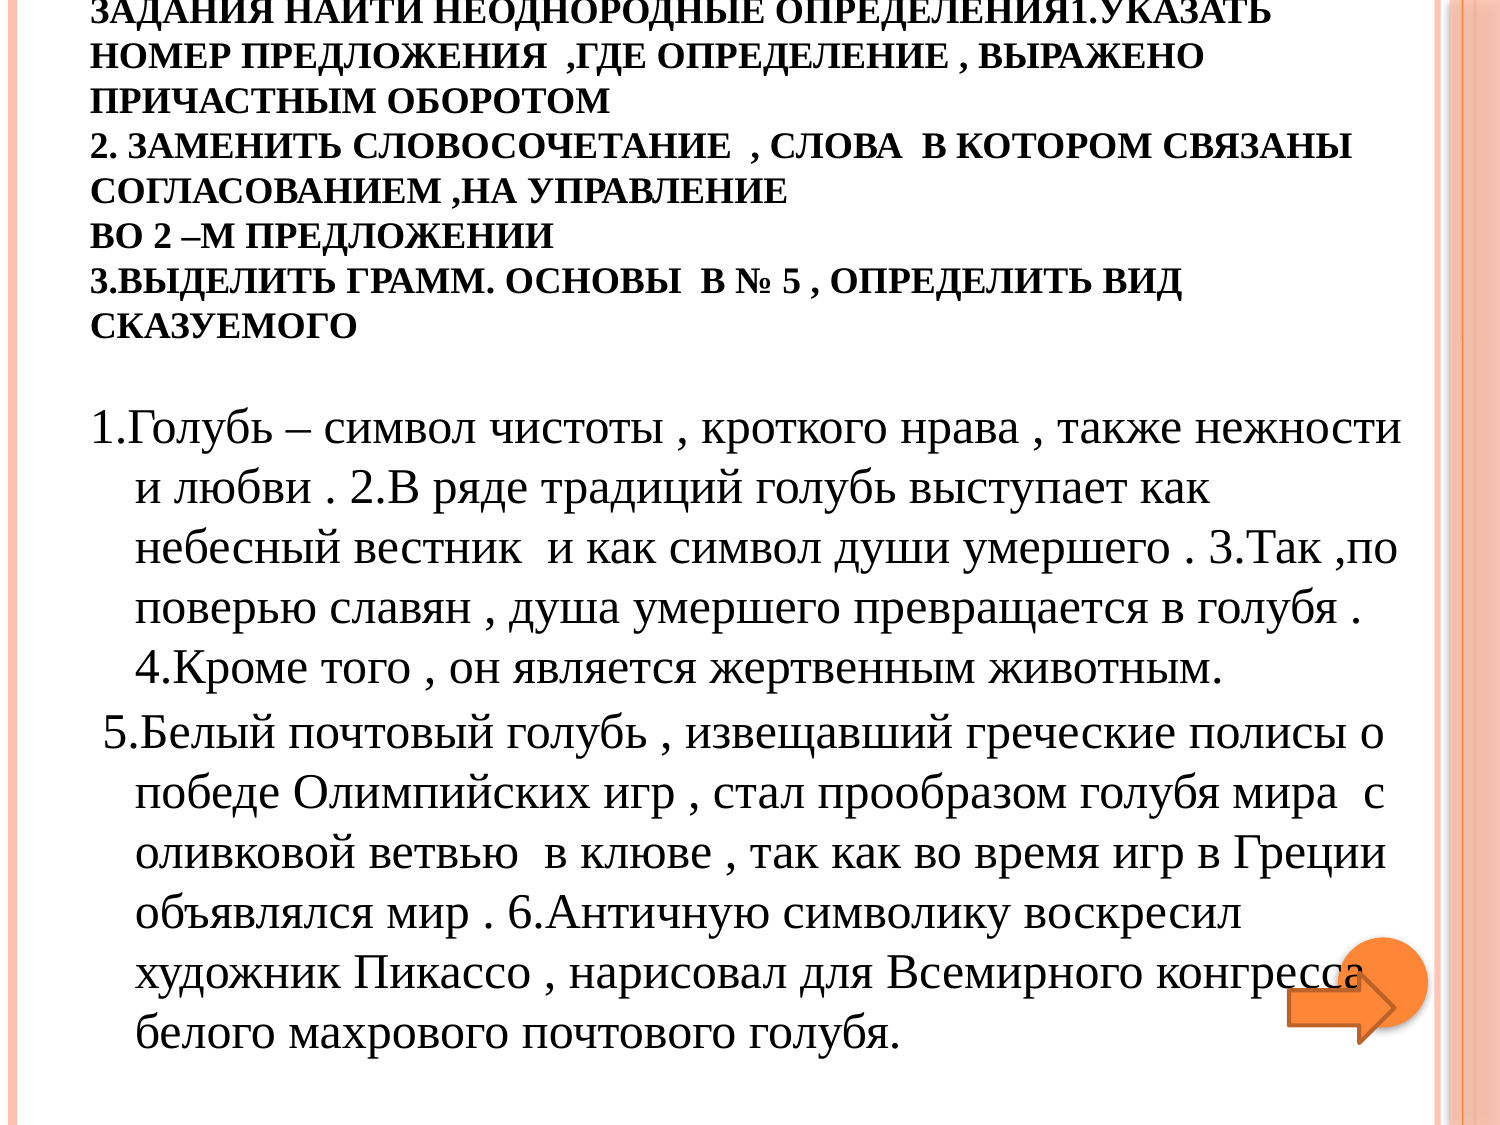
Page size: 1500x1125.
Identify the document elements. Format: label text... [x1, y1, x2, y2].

text_box [1286, 970, 1397, 1045]
title Задания Найти неоднородные определения1.указать номер предложения ,где определение , выражено причастным оборотом 2. Заменить словосочетание , слова в котором связаны согласованием ,на управление во 2 –м предложении 3.выделить грамм. основы в № 5 , определить вид сказуемого [75, 128, 1425, 386]
list 1.Голубь – символ чистоты , кроткого нрава , также нежности и любви . 2.В ряде традиций голубь выступает как небесный вестник и как символ души умершего . 3.Так ,по поверью славян , душа умершего превращается в голубя . 4.Кроме того , он является жертвенным животным. 5.Белый почтовый голубь , извещавший греческие полисы о победе Олимпийских игр , стал прообразом голубя мира с оливковой ветвью в клюве , так как во время игр в Греции объявлялся мир . 6.Античную символику воскресил художник Пикассо , нарисовал для Всемирного конгресса белого махрового почтового голубя. [75, 386, 1425, 1125]
